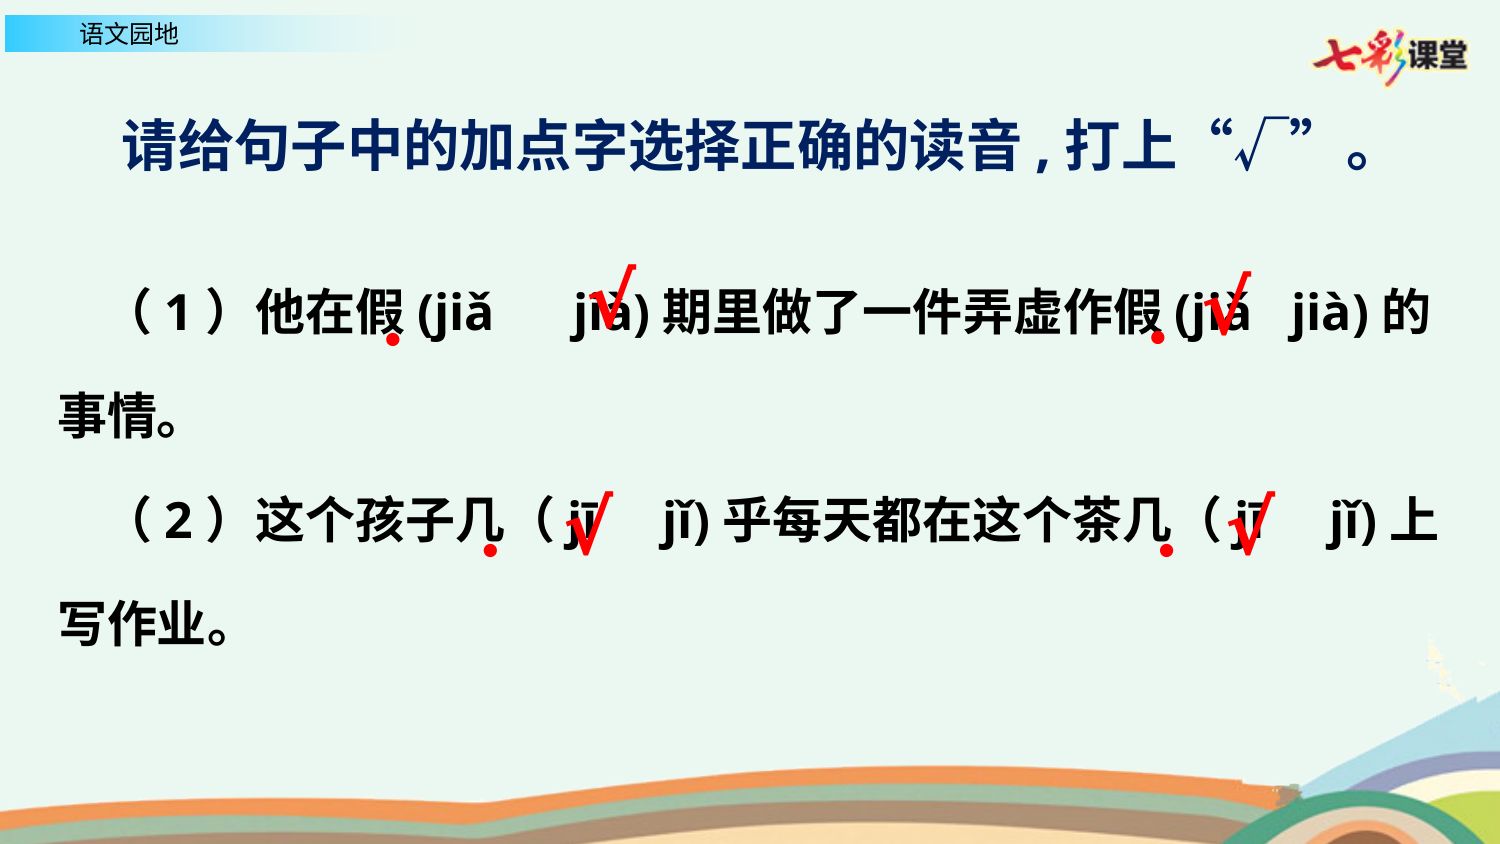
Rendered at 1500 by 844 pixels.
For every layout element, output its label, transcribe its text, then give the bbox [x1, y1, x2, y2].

text_box √ [571, 244, 754, 350]
picture [1308, 14, 1477, 95]
text_box 请给句子中的加点字选择正确的读音,打上“√”。 [42, 59, 1421, 185]
text_box √ [1187, 252, 1370, 357]
text_box • [466, 517, 550, 577]
text_box • [1142, 517, 1226, 577]
text_box √ [549, 472, 732, 578]
text_box • [368, 305, 452, 365]
picture [0, 572, 1500, 844]
text_box （1）他在假(jiǎ jià)期里做了一件弄虚作假(jiǎ jià)的事情。 （2）这个孩子几（jī jǐ)乎每天都在这个茶几（jī jǐ)上写作业。 [42, 228, 1458, 660]
text_box √ [1210, 472, 1394, 578]
text_box • [1133, 303, 1217, 364]
